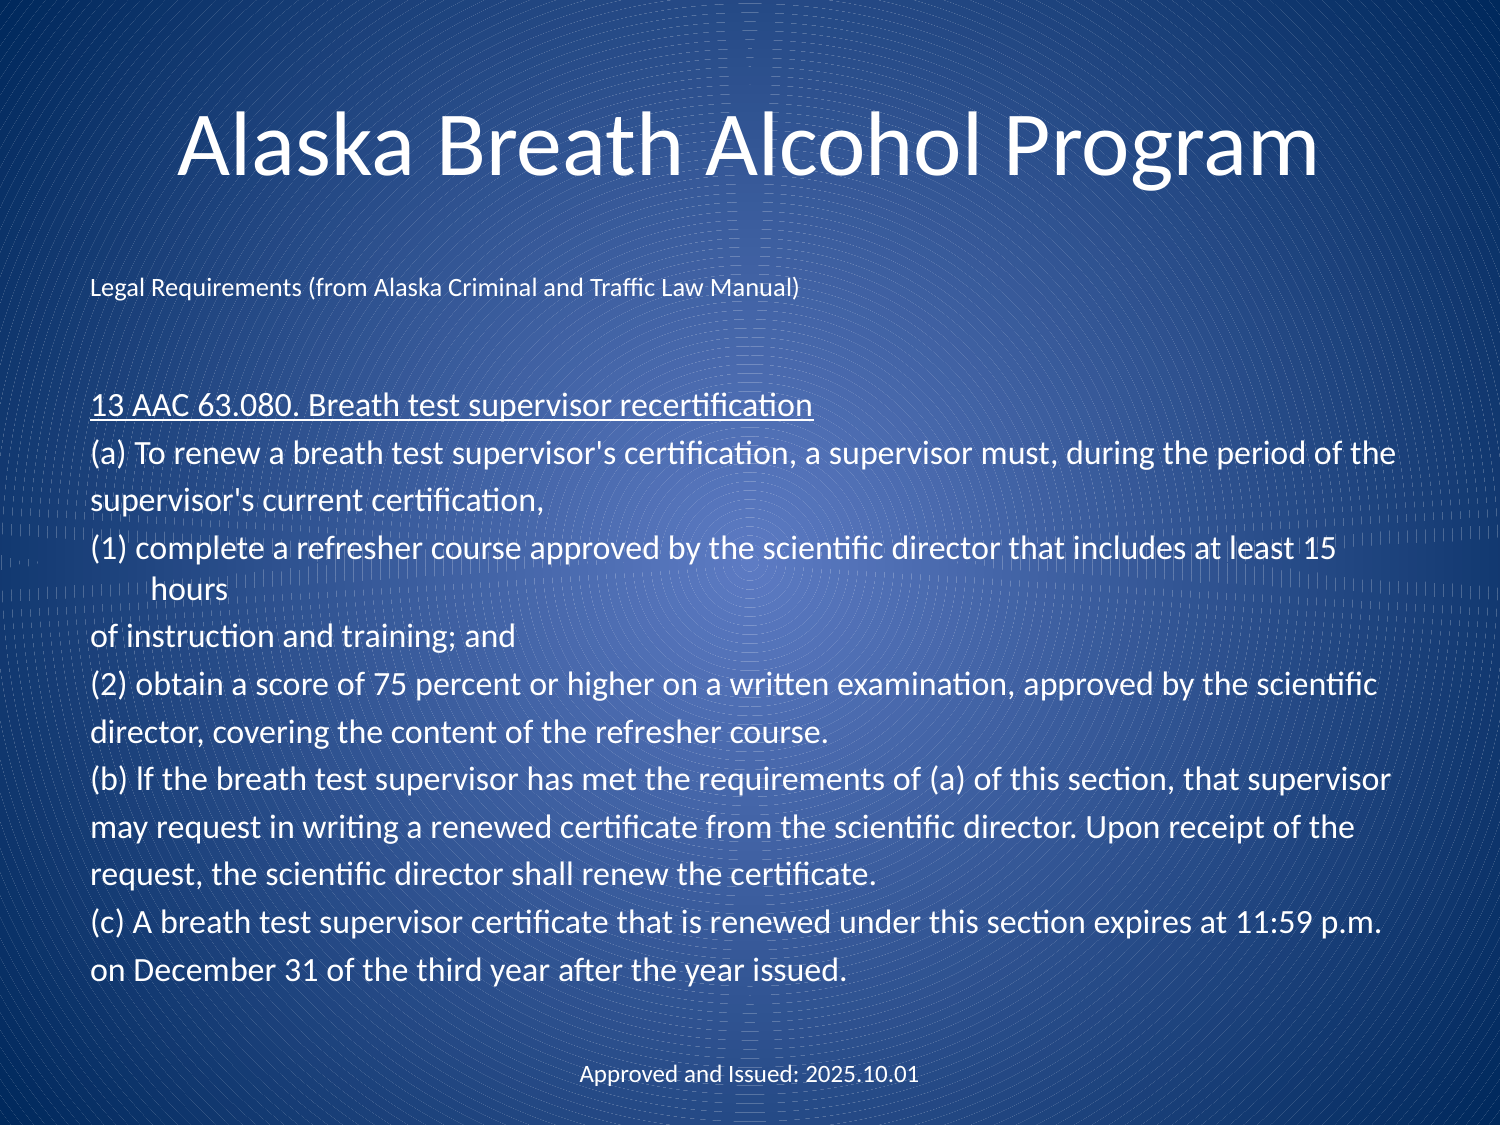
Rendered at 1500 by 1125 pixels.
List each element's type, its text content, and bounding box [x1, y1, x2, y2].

footer Approved and Issued: 2025.10.01 [512, 1042, 988, 1103]
title Alaska Breath Alcohol Program [75, 45, 1425, 233]
list Legal Requirements (from Alaska Criminal and Traffic Law Manual) 13 AAC 63.080. Breath test supervisor recertification (a) To renew a breath test supervisor's certification, a supervisor must, during the period of the supervisor's current certification, (1) complete a refresher course approved by the scientific director that includes at least 15 hours of instruction and training; and (2) obtain a score of 75 percent or higher on a written examination, approved by the scientific director, covering the content of the refresher course. (b) lf the breath test supervisor has met the requirements of (a) of this section, that supervisor may request in writing a renewed certificate from the scientific director. Upon receipt of the request, the scientific director shall renew the certificate. (c) A breath test supervisor certificate that is renewed under this section expires at 11:59 p.m. on December 31 of the third year after the year issued. [75, 262, 1425, 1005]
